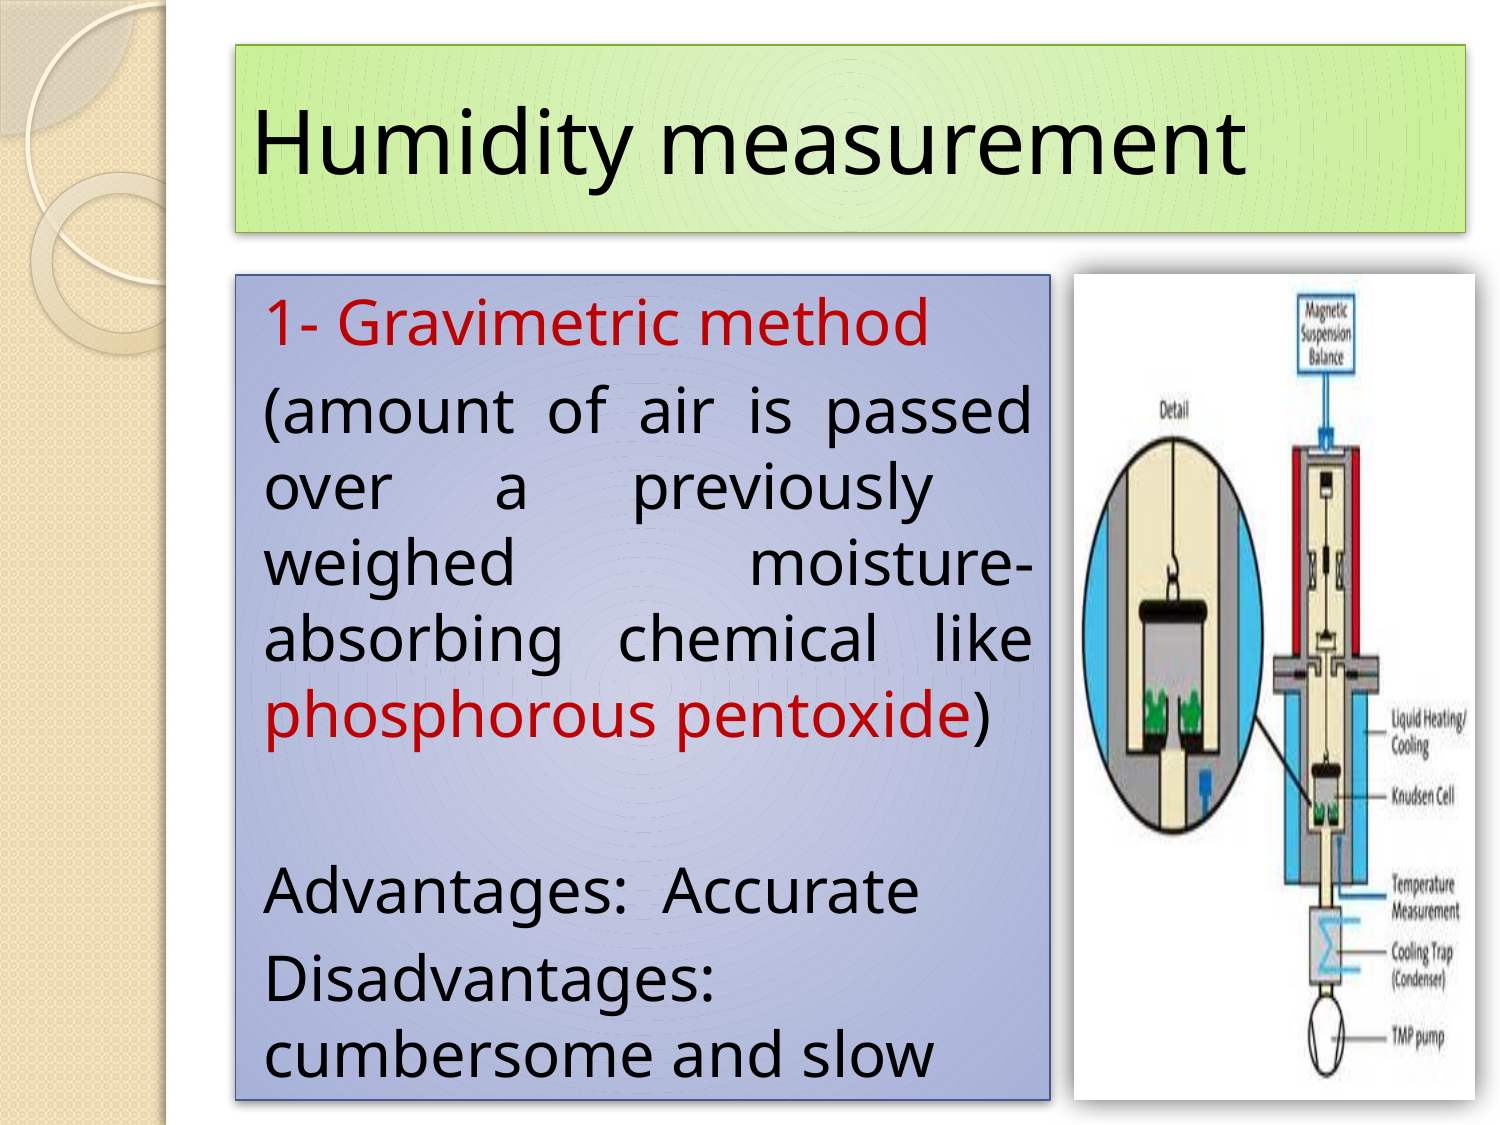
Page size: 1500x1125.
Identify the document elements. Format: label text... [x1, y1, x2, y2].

title Humidity measurement [235, 44, 1466, 233]
picture [1074, 274, 1476, 1101]
list 1- Gravimetric method (amount of air is passed over a previously weighed moisture-absorbing chemical like phosphorous pentoxide) Advantages: Accurate Disadvantages: cumbersome and slow [235, 274, 1051, 1101]
